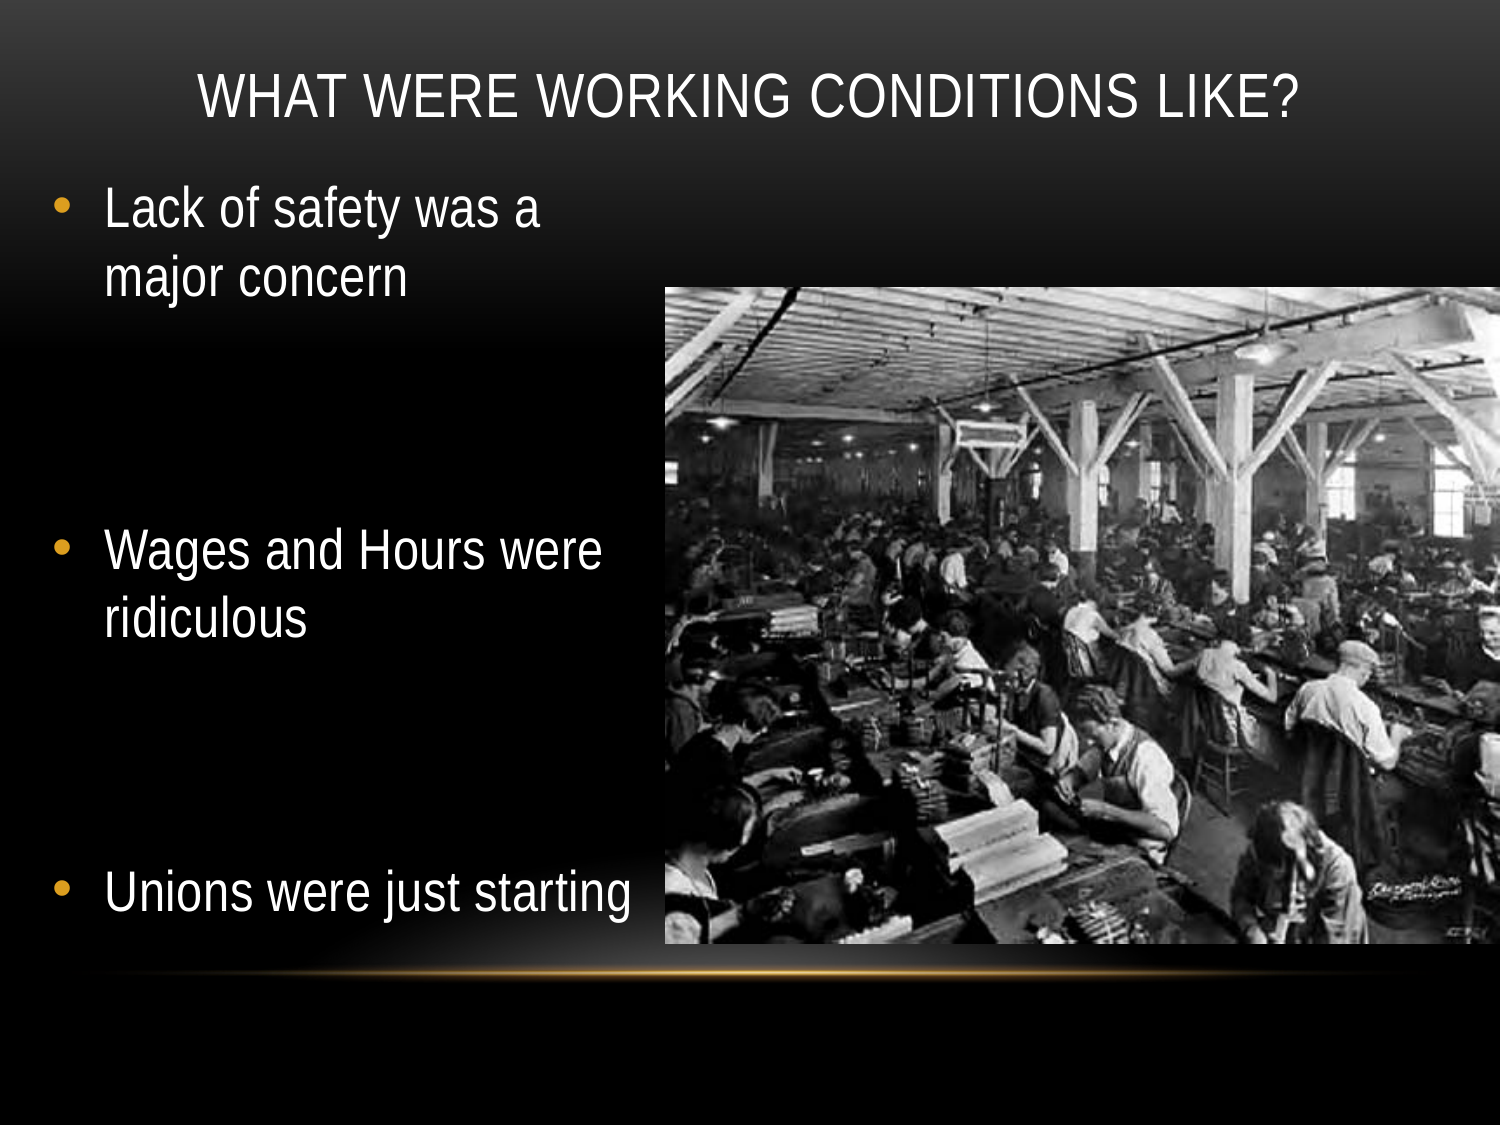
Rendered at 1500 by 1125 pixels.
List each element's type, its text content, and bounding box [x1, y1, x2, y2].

list Lack of safety was a major concern Wages and Hours were ridiculous Unions were just starting [37, 162, 650, 963]
picture [0, 0, 1500, 1125]
title What were Working Conditions Like? [99, 45, 1400, 138]
